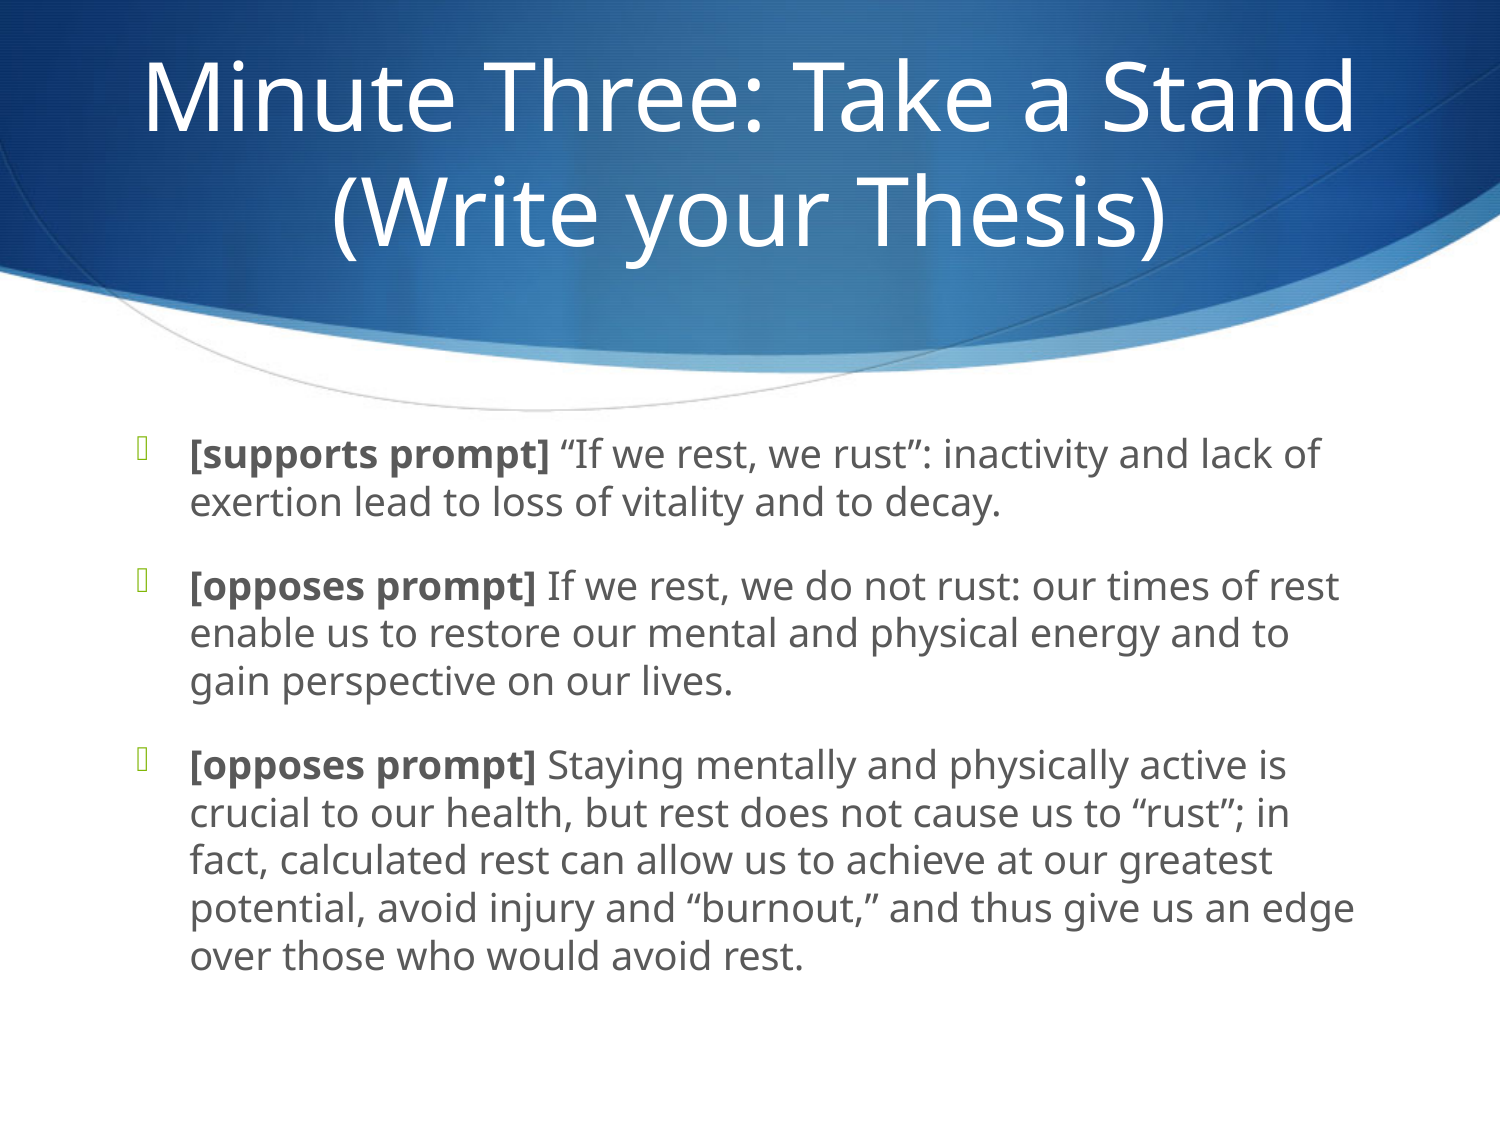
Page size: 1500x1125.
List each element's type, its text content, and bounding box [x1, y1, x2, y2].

title Minute Three: Take a Stand (Write your Thesis) [74, 56, 1426, 245]
picture [0, 0, 1500, 1125]
list [supports prompt] “If we rest, we rust”: inactivity and lack of exertion lead to loss of vitality and to decay. [opposes prompt] If we rest, we do not rust: our times of rest enable us to restore our mental and physical energy and to gain perspective on our lives. [opposes prompt] Staying mentally and physically active is crucial to our health, but rest does not cause us to “rust”; in fact, calculated rest can allow us to achieve at our greatest potential, avoid injury and “burnout,” and thus give us an edge over those who would avoid rest. [121, 336, 1379, 991]
